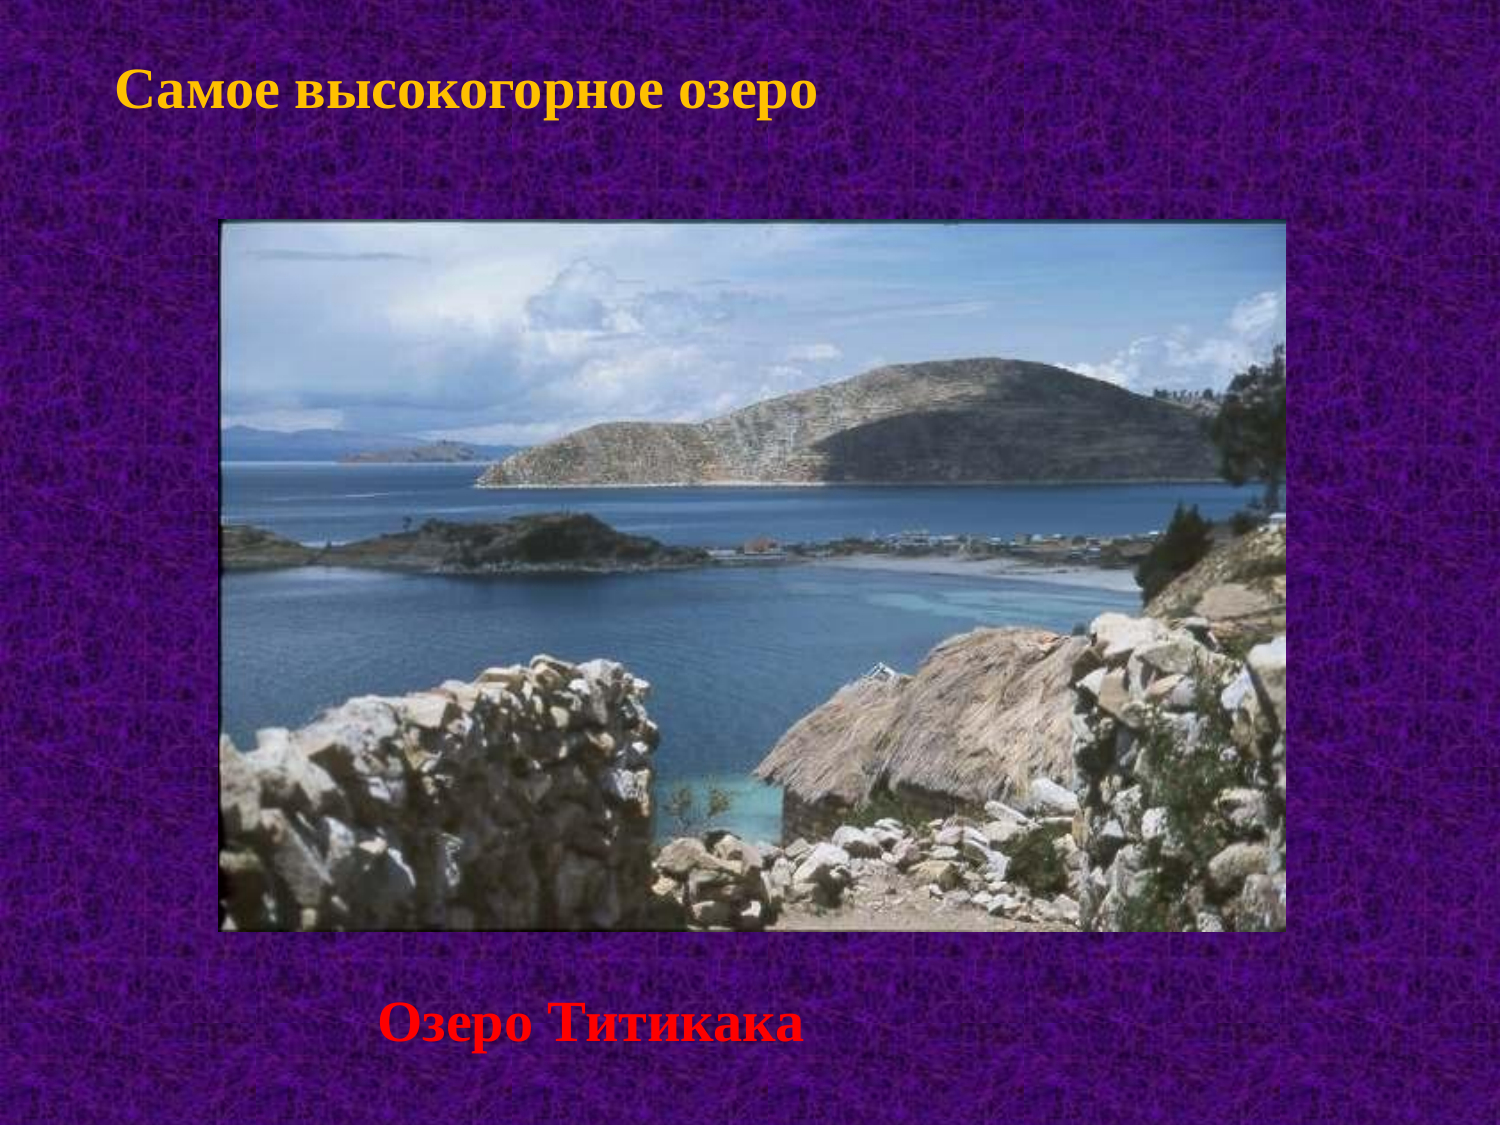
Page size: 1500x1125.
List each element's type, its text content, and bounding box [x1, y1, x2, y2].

text_box Озеро Титикака [362, 975, 820, 1061]
picture [0, 0, 1500, 1125]
text_box Самое высокогорное озеро [100, 42, 880, 128]
